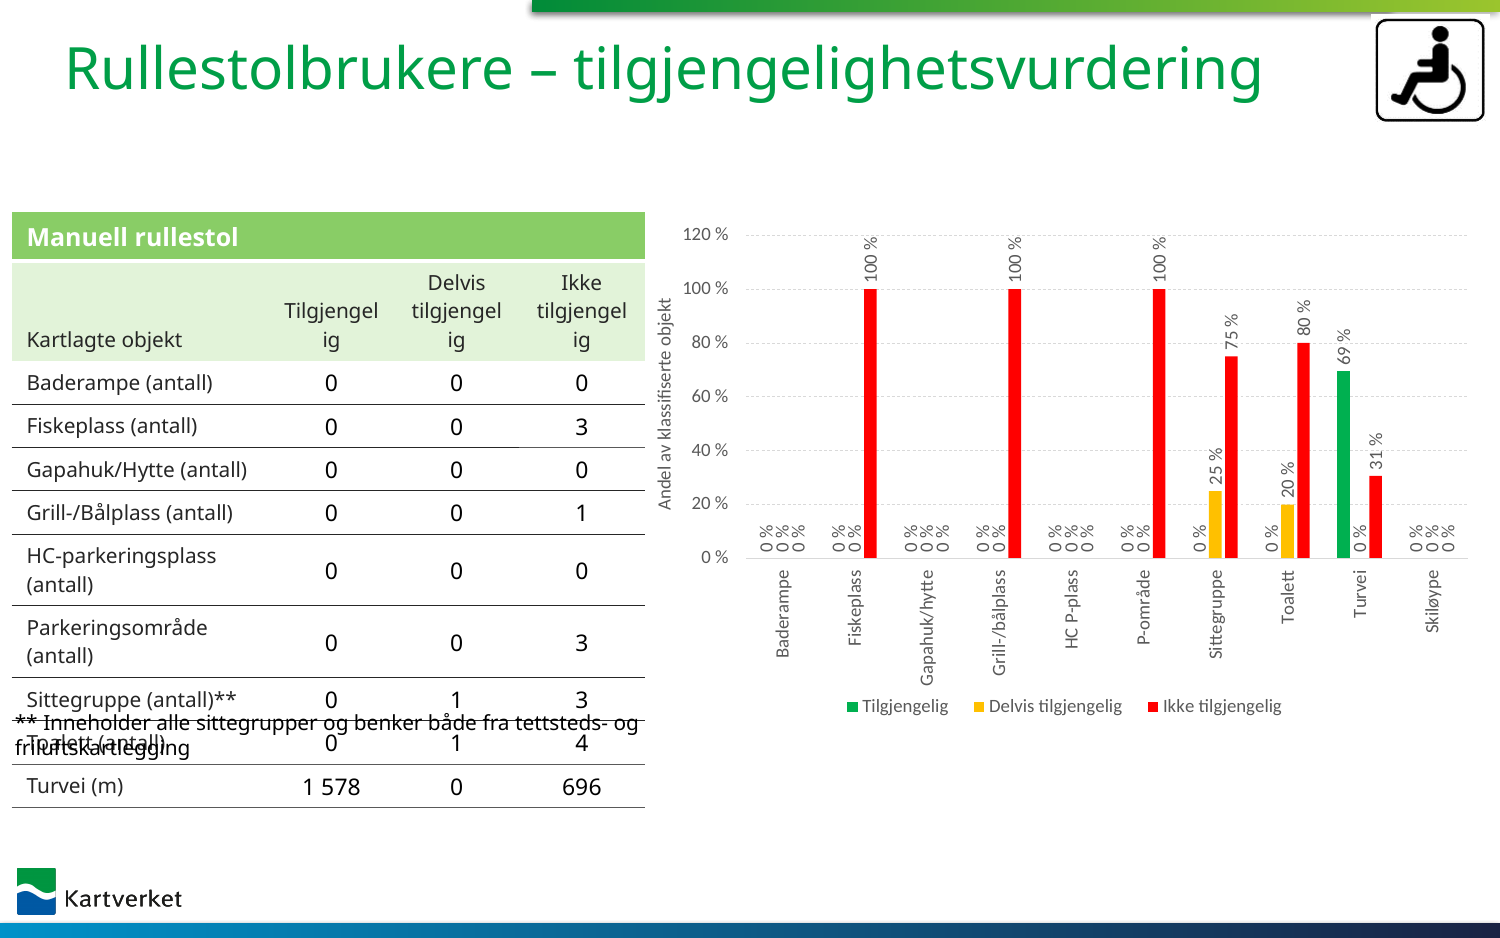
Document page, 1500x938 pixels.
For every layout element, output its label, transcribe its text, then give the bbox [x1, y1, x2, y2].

table_cell 0 [269, 535, 394, 605]
table_cell Ikke tilgjengelig [519, 263, 638, 361]
table_cell Kartlagte objekt [12, 263, 269, 361]
table_cell Baderampe (antall) [12, 361, 269, 404]
text_box Rullestolbrukere – tilgjengelighetsvurdering [49, 12, 1372, 109]
table_cell Gapahuk/Hytte (antall) [12, 448, 269, 490]
table_cell 0 [519, 448, 638, 490]
table_header Manuell rullestol [12, 212, 645, 259]
table_cell 0 [269, 491, 394, 534]
table_cell 0 [394, 448, 519, 490]
table_cell Grill-/Bålplass (antall) [12, 491, 269, 534]
table_cell 0 [394, 768, 519, 807]
table_cell 696 [519, 768, 645, 807]
table_cell 1 [519, 491, 638, 534]
table_cell 0 [394, 405, 519, 447]
table_cell 0 [394, 491, 519, 534]
table_cell 0 [269, 448, 394, 490]
table_cell 1 [394, 678, 519, 702]
table_cell Sittegruppe (antall)** [12, 678, 269, 702]
table_cell Turvei (m) [12, 768, 269, 807]
table_cell HC-parkeringsplass (antall) [12, 535, 269, 605]
table_cell 0 [519, 535, 638, 605]
picture [1371, 13, 1491, 127]
table_cell Delvis tilgjengelig [394, 263, 519, 361]
table_cell 0 [269, 678, 394, 702]
text_box ** Inneholder alle sittegrupper og benker både fra tettsteds- og friluftskartlegging [0, 702, 745, 768]
table_cell 3 [519, 678, 638, 702]
table_cell 1 578 [269, 768, 394, 807]
table_cell 0 [269, 606, 394, 677]
table_cell Parkeringsområde (antall) [12, 606, 269, 677]
table_cell 0 [269, 361, 394, 404]
table_cell 0 [394, 535, 519, 605]
table_cell 3 [519, 405, 638, 447]
table_cell Fiskeplass (antall) [12, 405, 269, 447]
picture [643, 218, 1480, 728]
table_cell Tilgjengelig [269, 263, 394, 361]
table_cell 0 [269, 405, 394, 447]
table_cell 0 [519, 361, 638, 404]
table_cell 0 [394, 606, 519, 677]
table_cell 3 [519, 606, 638, 677]
table_cell 0 [394, 361, 519, 404]
